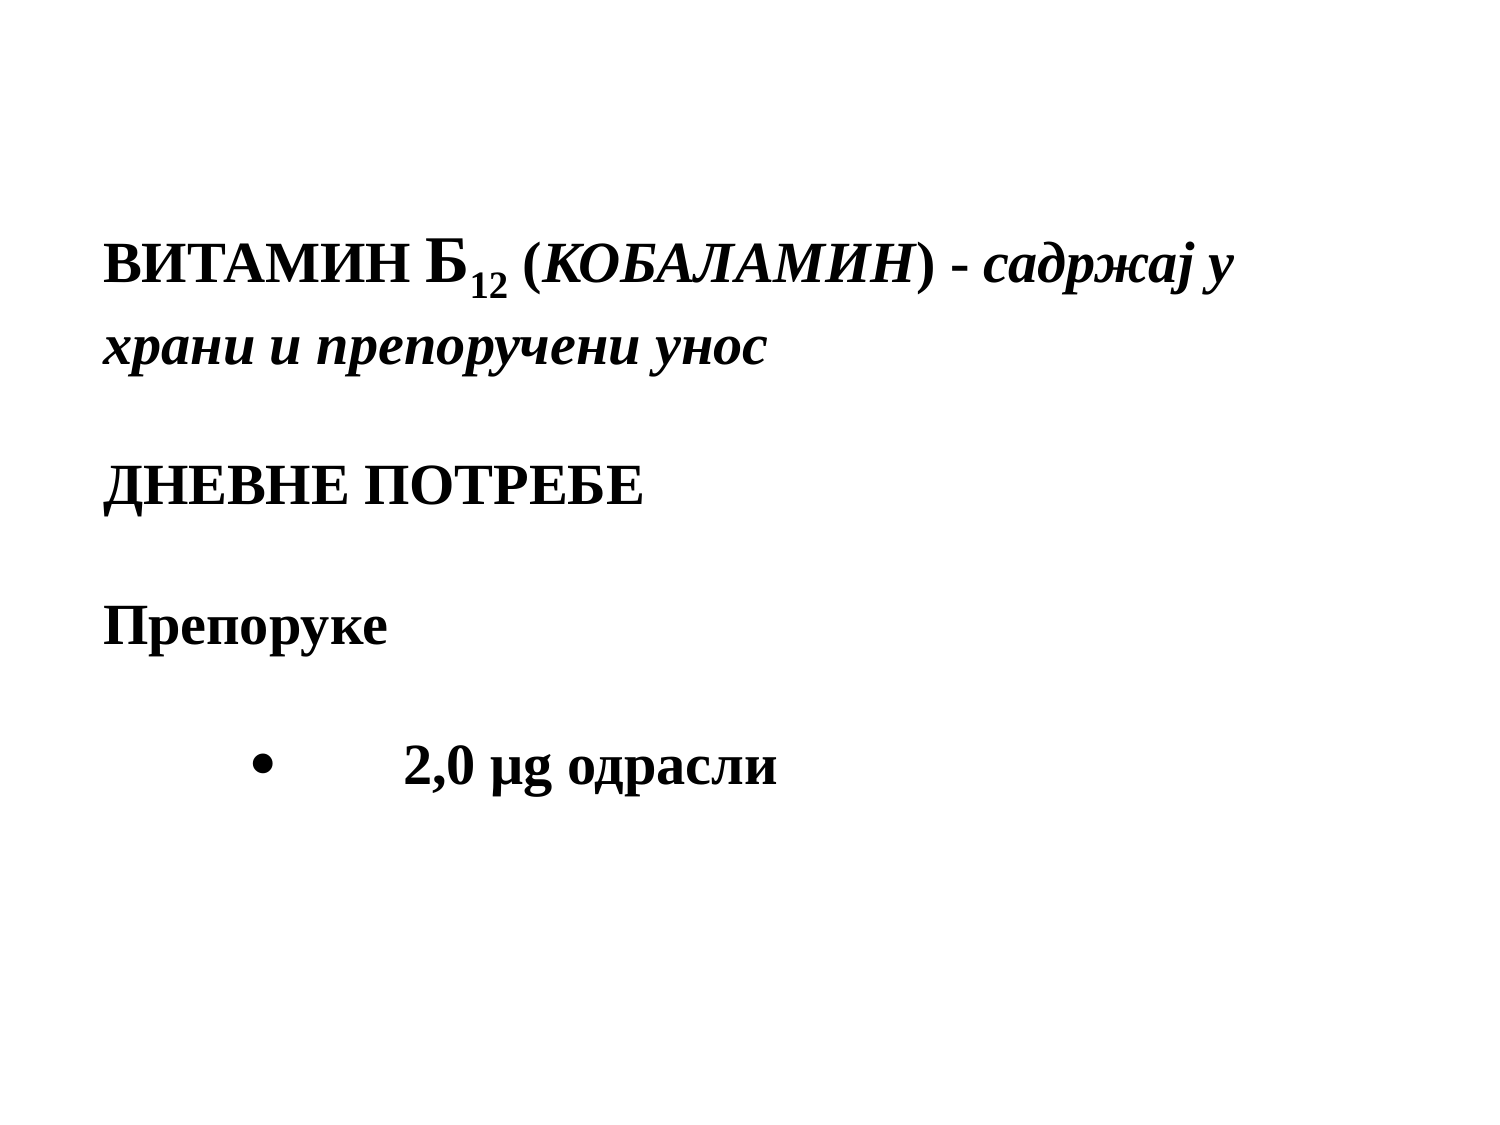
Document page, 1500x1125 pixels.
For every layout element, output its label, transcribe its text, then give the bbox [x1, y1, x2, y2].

text_box ВИТАМИН Б12 (КОБАЛАМИН) - садржај у храни и препоручени унос ДНЕВНЕ ПОТРЕБЕ Препоруке · 2,0 μg одрасли [88, 207, 1351, 804]
